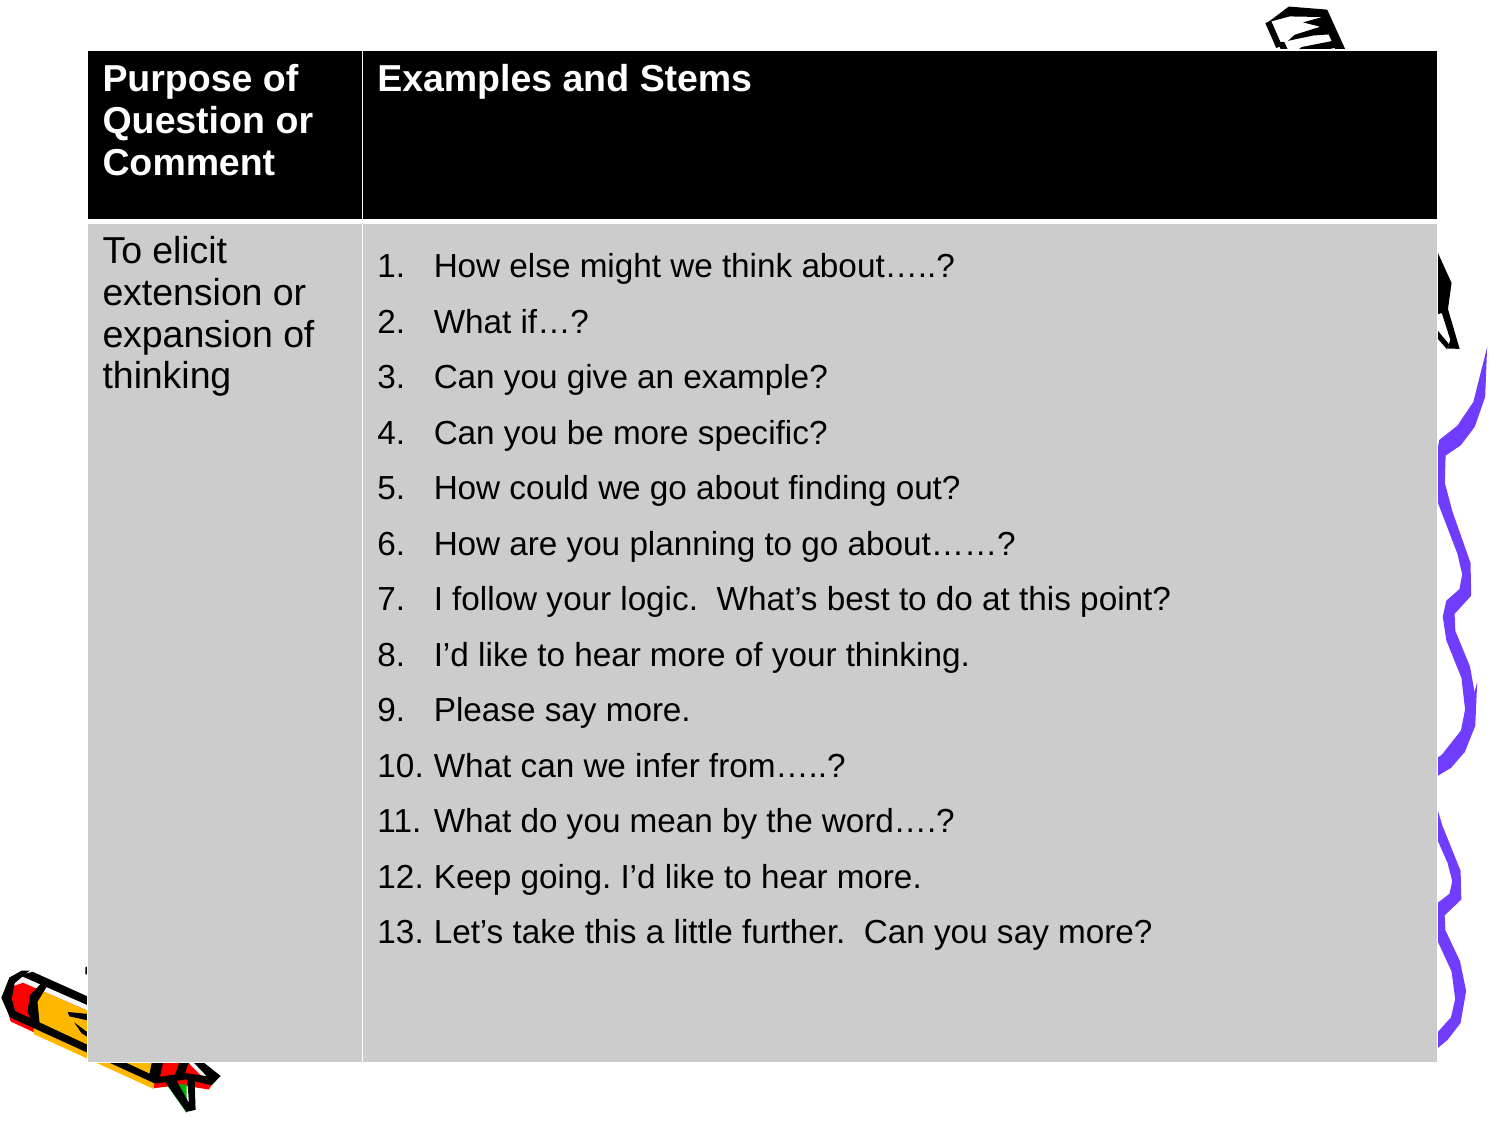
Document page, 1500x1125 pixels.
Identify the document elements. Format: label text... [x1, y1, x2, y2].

table_header Examples and Stems [363, 51, 1437, 219]
table_cell To elicit extension or expansion of thinking [88, 224, 362, 1062]
table_cell How else might we think about…..? What if…? Can you give an example? Can you be more specific? How could we go about finding out? How are you planning to go about……? I follow your logic. What’s best to do at this point? I’d like to hear more of your thinking. Please say more. What can we infer from…..? What do you mean by the word….? Keep going. I’d like to hear more. Let’s take this a little further. Can you say more? [363, 224, 1437, 1062]
table_header Purpose of Question or Comment [88, 51, 362, 219]
